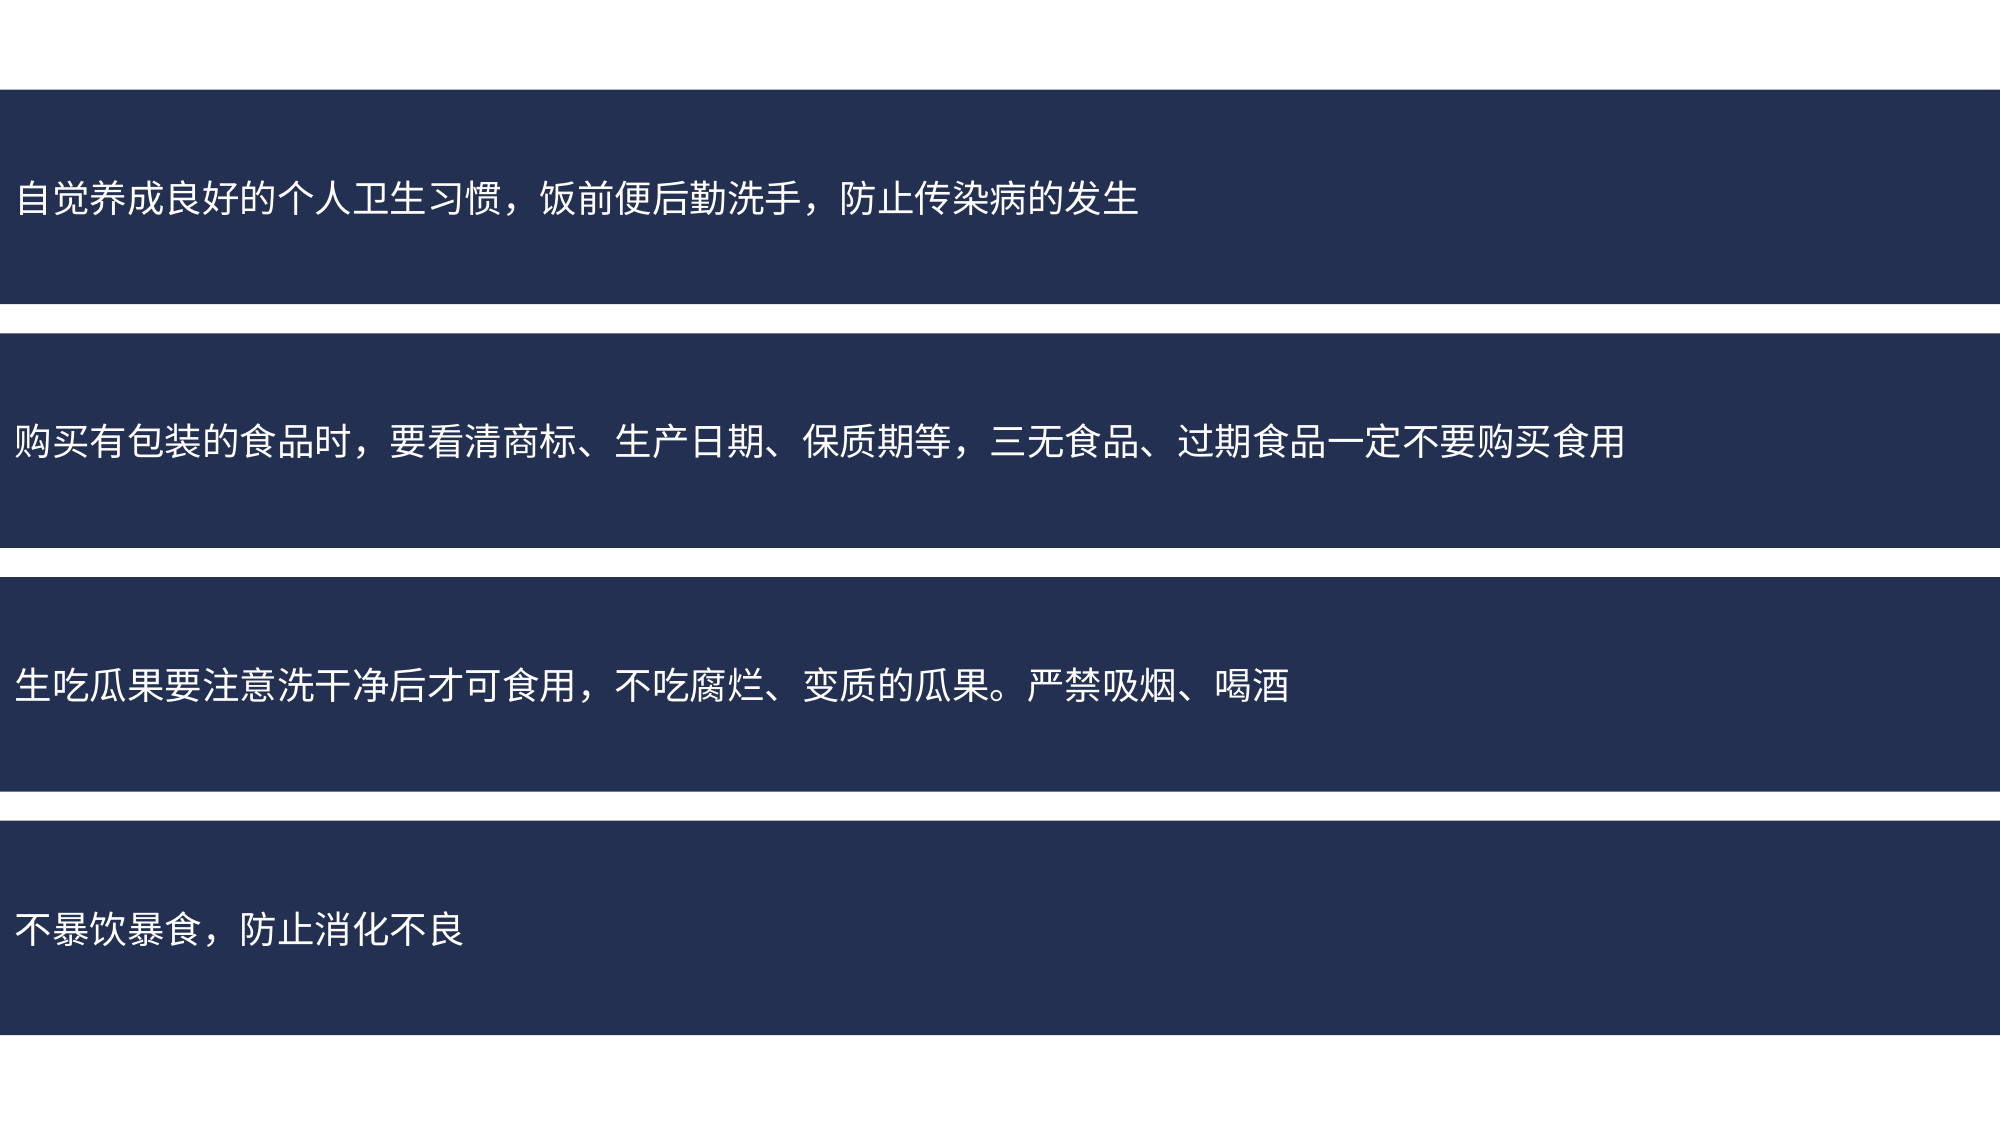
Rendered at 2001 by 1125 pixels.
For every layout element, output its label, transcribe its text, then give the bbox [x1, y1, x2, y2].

text_box 自觉养成良好的个人卫生习惯，饭前便后勤洗手，防止传染病的发生 [0, 89, 2000, 305]
text_box 购买有包装的食品时，要看清商标、生产日期、保质期等，三无食品、过期食品一定不要购买食用 [0, 332, 2000, 549]
text_box 不暴饮暴食，防止消化不良 [0, 820, 2000, 1036]
text_box 生吃瓜果要注意洗干净后才可食用，不吃腐烂、变质的瓜果。严禁吸烟、喝酒 [0, 576, 2000, 793]
